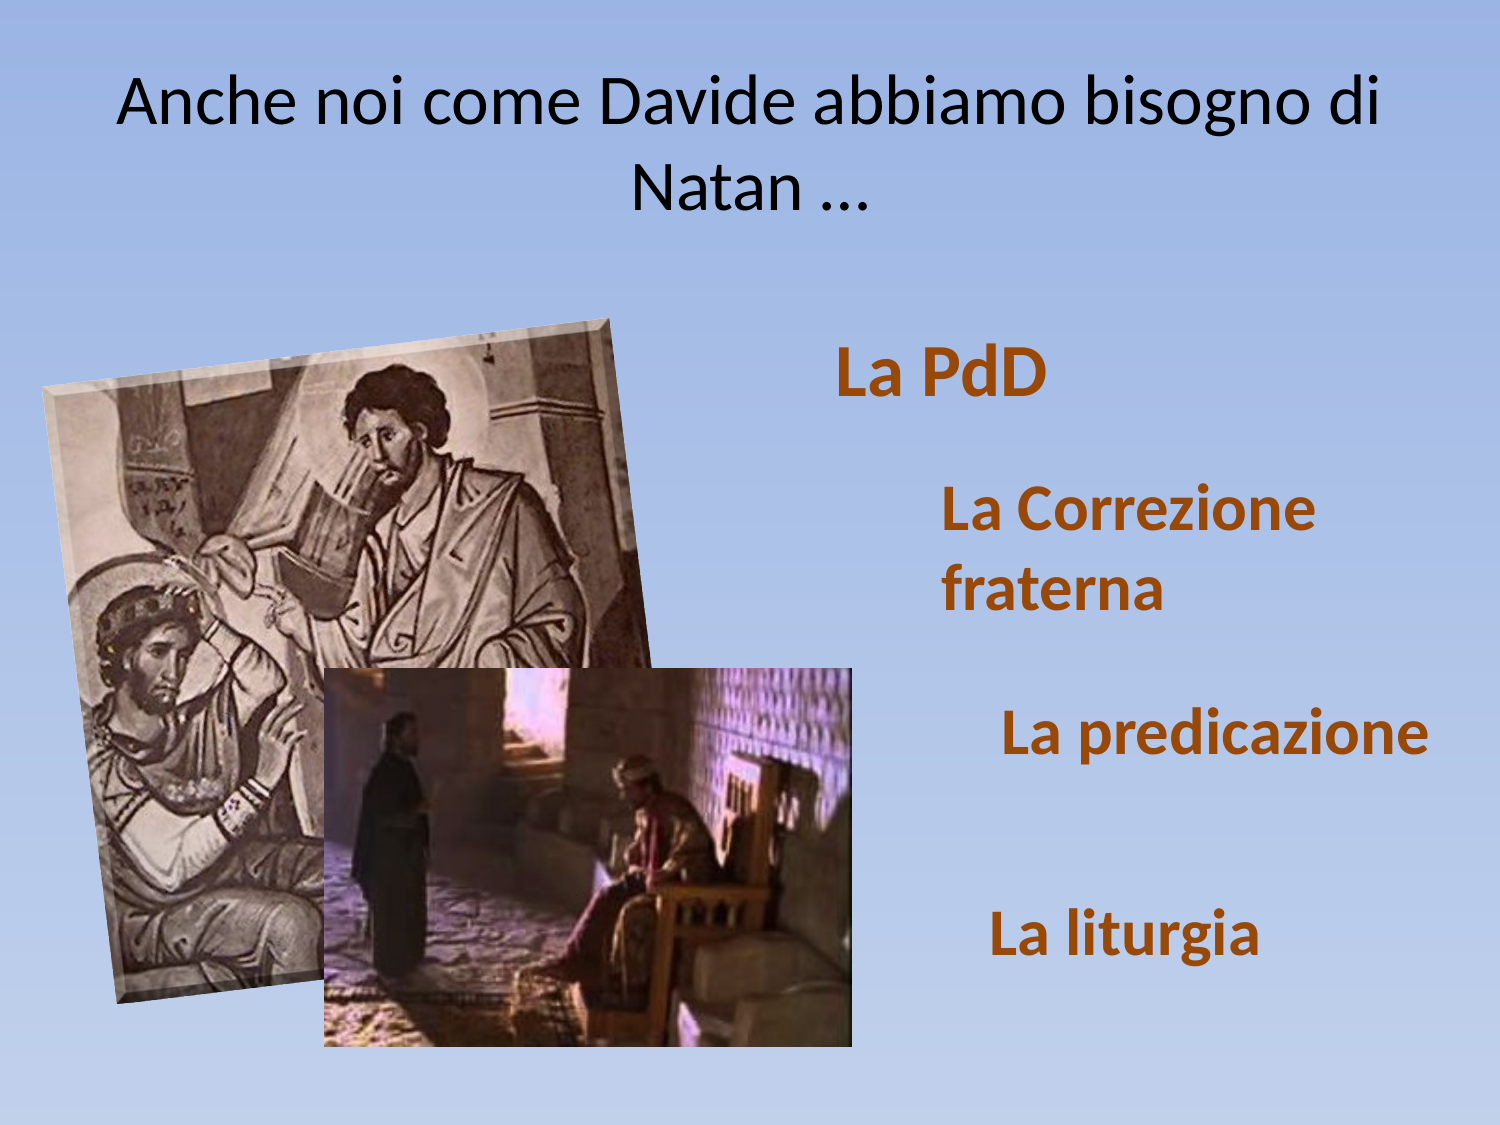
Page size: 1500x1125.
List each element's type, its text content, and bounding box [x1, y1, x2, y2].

text_box La PdD [820, 314, 1400, 420]
text_box La predicazione [986, 680, 1471, 776]
text_box La liturgia [974, 881, 1459, 977]
text_box La Correzione fraterna [927, 456, 1412, 631]
title Anche noi come Davide abbiamo bisogno di Natan … [75, 45, 1425, 233]
picture [43, 319, 852, 1048]
